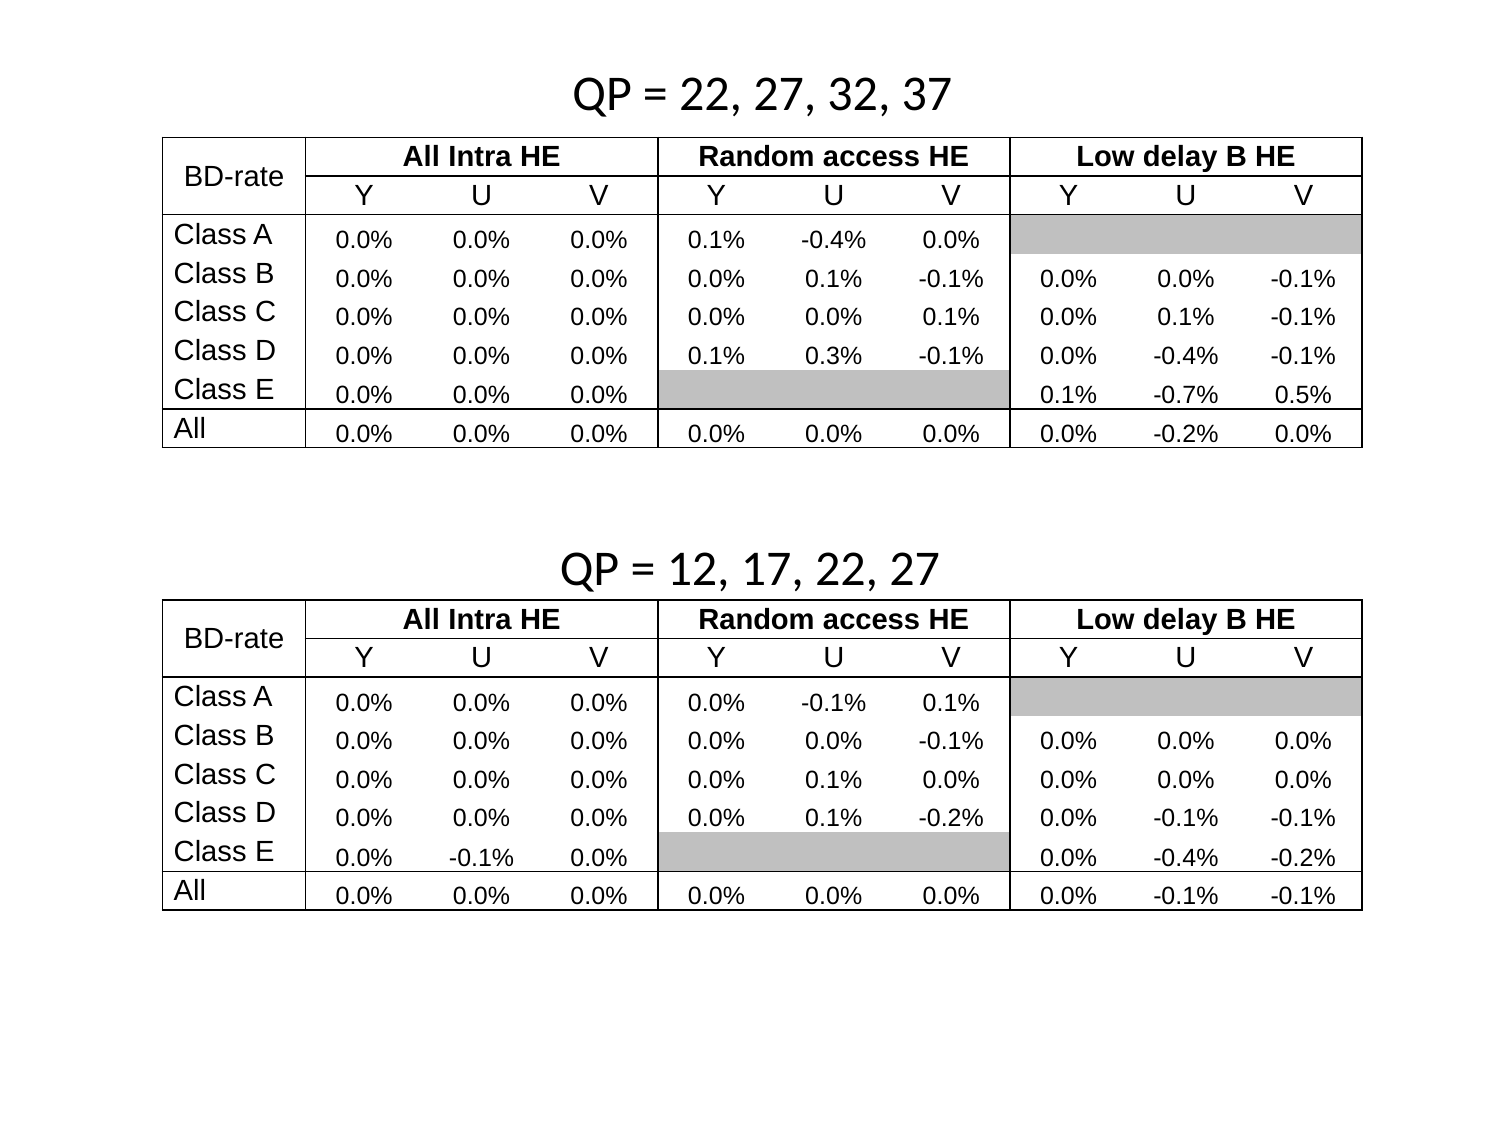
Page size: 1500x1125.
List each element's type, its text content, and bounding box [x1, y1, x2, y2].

table_cell -0.4% [1127, 331, 1245, 370]
table_cell 0.0% [306, 254, 423, 292]
table_cell Y [1011, 639, 1127, 676]
table_cell Class C [163, 292, 305, 331]
table_cell -0.4% [1127, 832, 1245, 871]
table_header BD-rate [163, 620, 305, 676]
table_cell 0.0% [1011, 254, 1127, 292]
table_cell 0.0% [423, 292, 540, 331]
table_cell Class A [163, 678, 305, 716]
table_cell Class E [163, 832, 305, 871]
table_cell 0.0% [423, 794, 540, 832]
table_cell 0.0% [306, 370, 423, 408]
table_header Low delay B HE [1011, 620, 1361, 638]
table_cell 0.0% [775, 292, 893, 331]
table_cell [893, 370, 1009, 408]
table_cell 0.0% [423, 678, 540, 716]
table_cell 0.0% [1127, 755, 1245, 794]
table_cell [659, 370, 775, 408]
table_cell -0.4% [775, 215, 893, 254]
table_cell V [540, 177, 657, 214]
table_cell V [540, 639, 657, 676]
table_cell V [1245, 177, 1361, 214]
table_cell Class D [163, 794, 305, 832]
table_cell -0.7% [1127, 370, 1245, 408]
table_cell [775, 370, 893, 408]
table_cell 0.1% [893, 678, 1009, 716]
table_cell 0.0% [423, 716, 540, 755]
table_cell 0.0% [659, 292, 775, 331]
table_cell -0.1% [1127, 872, 1245, 909]
table_cell 0.0% [775, 716, 893, 755]
table_cell 0.0% [423, 254, 540, 292]
table_header Random access HE [659, 145, 1009, 175]
table_cell U [1127, 639, 1245, 676]
text_box QP = 22, 27, 32, 37 [87, 49, 1438, 145]
table_cell 0.0% [306, 678, 423, 716]
table_cell 0.0% [659, 410, 775, 447]
table_cell 0.0% [775, 410, 893, 447]
table_cell 0.0% [306, 410, 423, 447]
table_cell 0.0% [1011, 331, 1127, 370]
table_cell 0.0% [423, 872, 540, 909]
table_cell -0.1% [893, 331, 1009, 370]
table_cell 0.0% [306, 331, 423, 370]
table_cell 0.0% [540, 215, 657, 254]
table_cell 0.0% [775, 872, 893, 909]
table_cell 0.0% [1011, 716, 1127, 755]
table_cell Y [659, 177, 775, 214]
table_cell [1245, 678, 1361, 716]
table_cell Y [1011, 177, 1127, 214]
table_cell 0.5% [1245, 370, 1361, 408]
table_header All Intra HE [306, 620, 657, 638]
table_cell Class E [163, 370, 305, 408]
table_cell V [893, 177, 1009, 214]
table_cell [1245, 215, 1361, 254]
table_cell Class A [163, 215, 305, 254]
table_cell 0.0% [540, 254, 657, 292]
table_cell 0.0% [423, 370, 540, 408]
table_cell 0.1% [775, 794, 893, 832]
table_cell 0.0% [1127, 254, 1245, 292]
table_cell 0.0% [1011, 292, 1127, 331]
table_cell 0.0% [540, 410, 657, 447]
table_cell 0.1% [659, 331, 775, 370]
table_cell -0.1% [1245, 254, 1361, 292]
table_cell 0.0% [306, 292, 423, 331]
table_header Random access HE [659, 620, 1009, 638]
table_cell Y [306, 639, 423, 676]
table_cell 0.0% [1245, 410, 1361, 447]
table_cell 0.0% [423, 331, 540, 370]
table_cell 0.0% [1011, 410, 1127, 447]
table_cell 0.0% [893, 215, 1009, 254]
table_cell 0.1% [659, 215, 775, 254]
table_cell 0.0% [1011, 872, 1127, 909]
table_cell -0.1% [1127, 794, 1245, 832]
table_cell [1011, 215, 1127, 254]
table_cell Class B [163, 254, 305, 292]
table_cell U [423, 639, 540, 676]
table_cell 0.0% [893, 755, 1009, 794]
table_cell 0.1% [1011, 370, 1127, 408]
table_cell [775, 832, 893, 871]
table_cell Class B [163, 716, 305, 755]
table_cell -0.1% [893, 254, 1009, 292]
table_cell All [163, 410, 305, 447]
table_header All Intra HE [306, 145, 657, 175]
table_cell Class C [163, 755, 305, 794]
table_cell U [775, 177, 893, 214]
table_cell 0.0% [540, 331, 657, 370]
table_cell 0.0% [540, 832, 657, 871]
table_cell -0.2% [1127, 410, 1245, 447]
table_cell 0.0% [540, 370, 657, 408]
table_cell -0.2% [893, 794, 1009, 832]
table_cell Y [659, 639, 775, 676]
table_cell 0.0% [423, 215, 540, 254]
table_cell 0.0% [306, 215, 423, 254]
table_cell 0.0% [306, 832, 423, 871]
table_cell V [1245, 639, 1361, 676]
table_cell 0.0% [540, 678, 657, 716]
table_cell -0.1% [1245, 794, 1361, 832]
table_cell 0.0% [306, 794, 423, 832]
table_cell -0.1% [893, 716, 1009, 755]
table_cell 0.0% [423, 755, 540, 794]
table_cell 0.0% [893, 410, 1009, 447]
table_cell 0.0% [893, 872, 1009, 909]
table_cell 0.0% [423, 410, 540, 447]
table_cell [1127, 678, 1245, 716]
table_cell 0.1% [893, 292, 1009, 331]
table_cell 0.0% [1245, 716, 1361, 755]
table_header BD-rate [163, 145, 305, 214]
table_cell [1127, 215, 1245, 254]
table_cell 0.3% [775, 331, 893, 370]
table_cell 0.0% [1011, 794, 1127, 832]
table_cell [893, 832, 1009, 871]
text_box QP = 12, 17, 22, 27 [74, 524, 1425, 620]
table_cell Y [306, 177, 423, 214]
table_cell [1011, 678, 1127, 716]
table_cell 0.0% [306, 755, 423, 794]
table_cell Class D [163, 331, 305, 370]
table_cell 0.0% [659, 755, 775, 794]
table_cell 0.0% [659, 254, 775, 292]
table_cell 0.0% [659, 872, 775, 909]
table_cell U [1127, 177, 1245, 214]
table_cell 0.0% [540, 716, 657, 755]
table_cell 0.0% [1011, 832, 1127, 871]
table_cell -0.1% [423, 832, 540, 871]
table_cell 0.0% [659, 794, 775, 832]
table_cell -0.1% [775, 678, 893, 716]
table_cell V [893, 639, 1009, 676]
table_cell -0.2% [1245, 832, 1361, 871]
table_cell All [163, 872, 305, 909]
table_cell 0.1% [775, 254, 893, 292]
table_cell -0.1% [1245, 292, 1361, 331]
table_cell U [775, 639, 893, 676]
table_cell 0.1% [1127, 292, 1245, 331]
table_cell 0.0% [659, 678, 775, 716]
table_cell 0.0% [306, 872, 423, 909]
table_cell 0.0% [1245, 755, 1361, 794]
table_cell 0.0% [540, 755, 657, 794]
table_cell -0.1% [1245, 331, 1361, 370]
table_cell -0.1% [1245, 872, 1361, 909]
table_cell 0.0% [1011, 755, 1127, 794]
table_cell 0.0% [1127, 716, 1245, 755]
table_cell 0.0% [659, 716, 775, 755]
table_cell 0.1% [775, 755, 893, 794]
table_cell 0.0% [540, 292, 657, 331]
table_cell 0.0% [540, 872, 657, 909]
table_cell [659, 832, 775, 871]
table_cell 0.0% [306, 716, 423, 755]
table_header Low delay B HE [1011, 145, 1361, 175]
table_cell U [423, 177, 540, 214]
table_cell 0.0% [540, 794, 657, 832]
